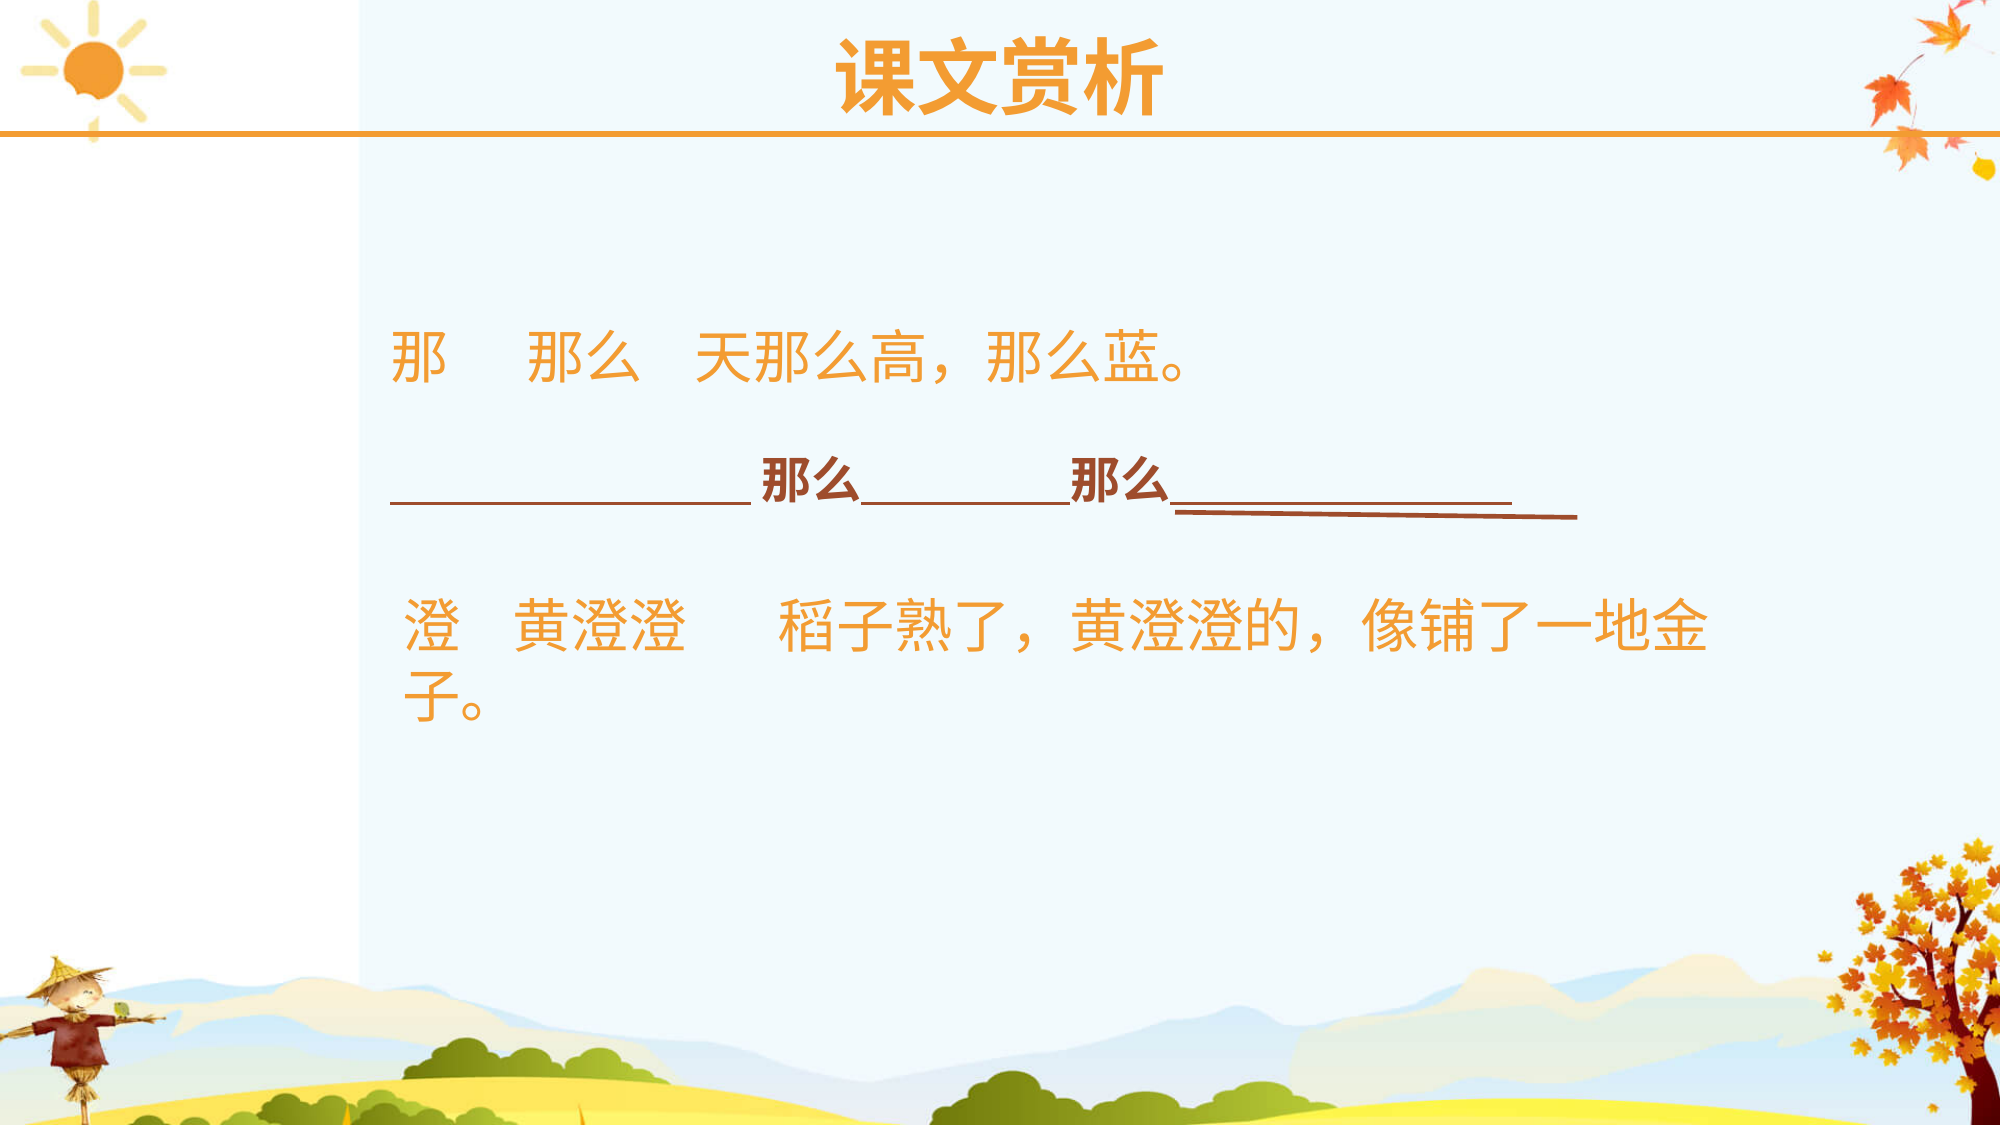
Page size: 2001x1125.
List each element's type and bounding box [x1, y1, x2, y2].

picture [0, 0, 2000, 134]
picture [0, 135, 2000, 1125]
text_box [375, 441, 1578, 518]
